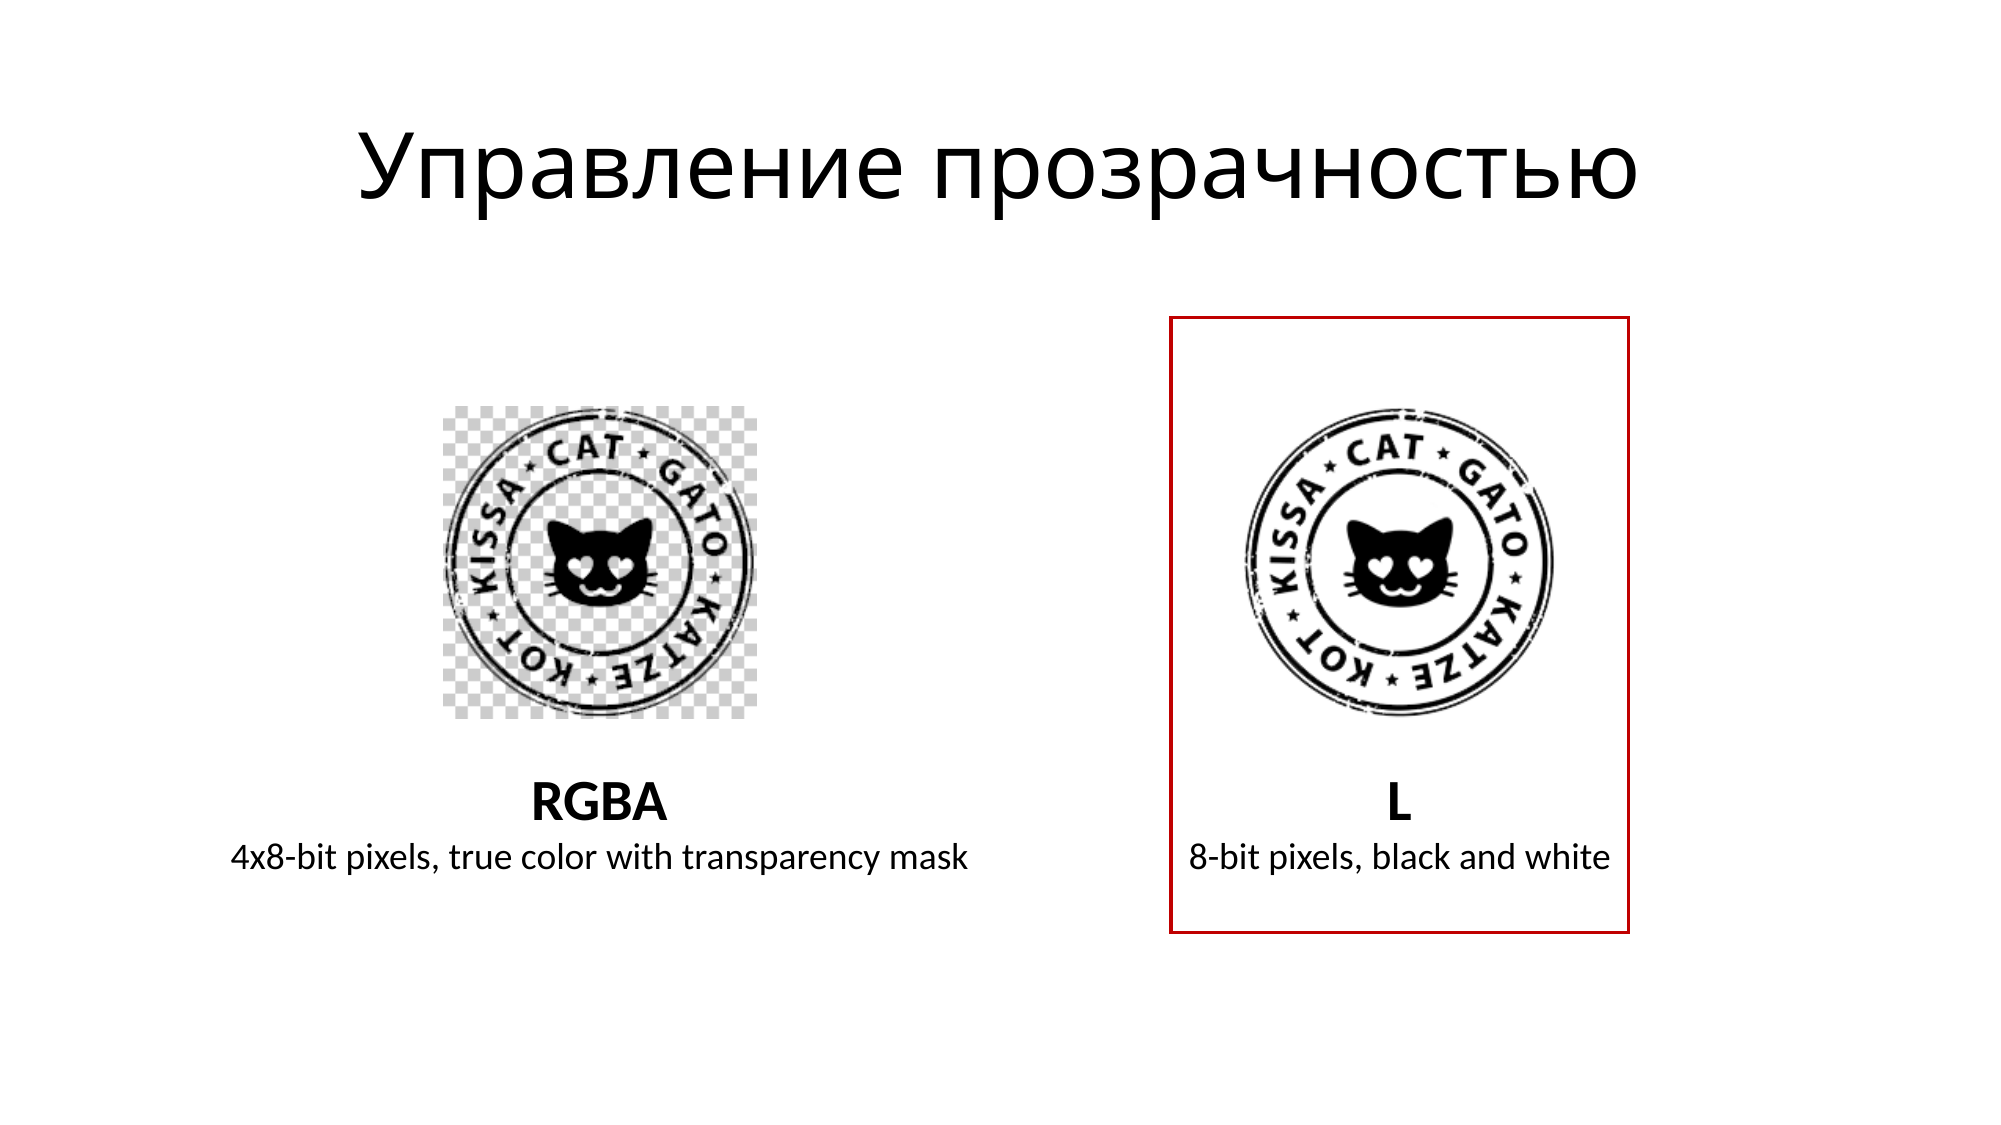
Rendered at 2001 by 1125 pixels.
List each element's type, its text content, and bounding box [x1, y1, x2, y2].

picture [443, 406, 757, 719]
text_box [1170, 316, 1630, 934]
picture [1243, 406, 1557, 719]
text_box RGBA 4x8-bit pixels, true color with transparency mask [215, 754, 985, 885]
title Управление прозрачностью [137, 59, 1863, 278]
